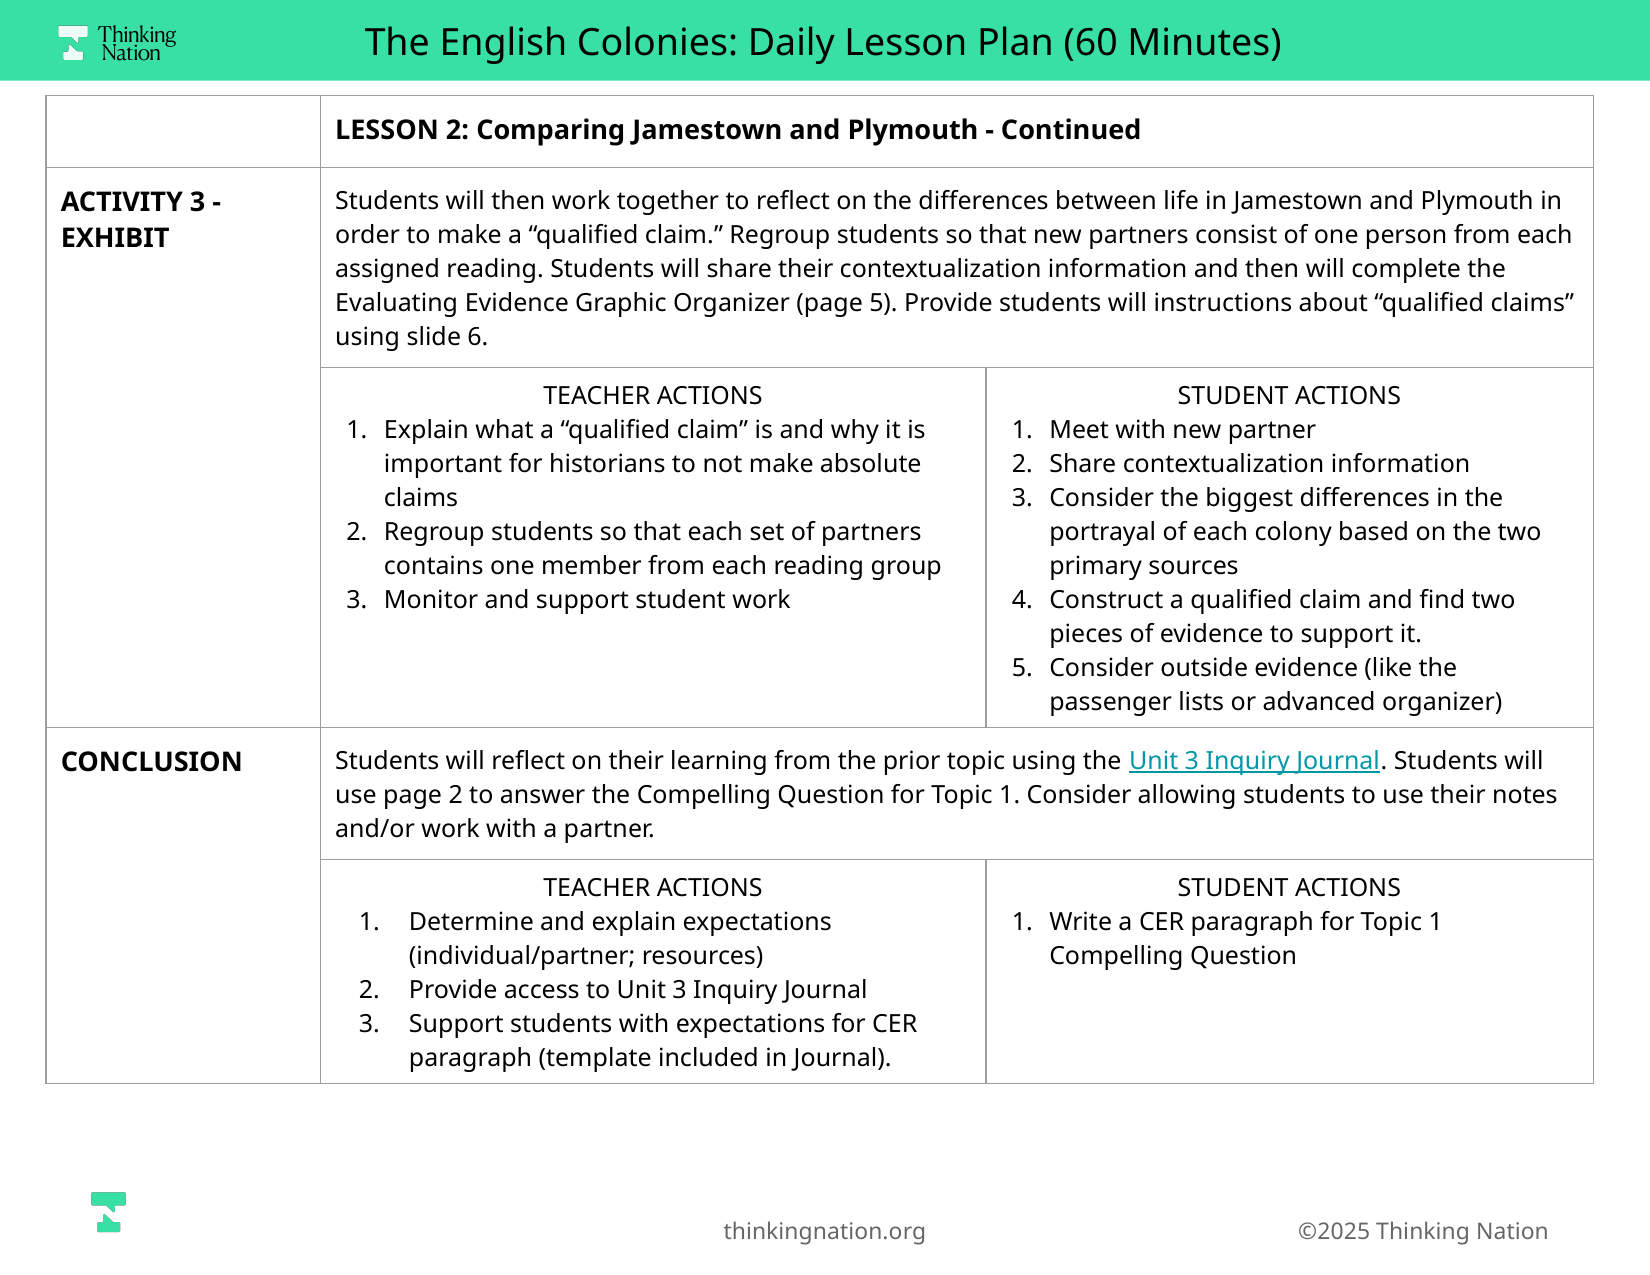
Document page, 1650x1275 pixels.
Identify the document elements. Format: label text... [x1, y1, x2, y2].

table_cell TEACHER ACTIONS Determine and explain expectations (individual/partner; resources) Provide access to Unit 3 Inquiry Journal Support students with expectations for CER paragraph (template included in Journal). [321, 860, 985, 1083]
table_cell Students will then work together to reflect on the differences between life in Jamestown and Plymouth in order to make a “qualified claim.” Regroup students so that new partners consist of one person from each assigned reading. Students will share their contextualization information and then will complete the Evaluating Evidence Graphic Organizer (page 5). Provide students will instructions about “qualified claims” using slide 6. [321, 168, 1593, 367]
picture [80, 1184, 136, 1240]
table_cell ACTIVITY 3 - EXHIBIT [47, 168, 320, 727]
table_cell TEACHER ACTIONS Explain what a “qualified claim” is and why it is important for historians to not make absolute claims Regroup students so that each set of partners contains one member from each reading group Monitor and support student work [321, 368, 985, 727]
text_box The English Colonies: Daily Lesson Plan (60 Minutes) [0, 0, 1650, 81]
table_header LESSON 2: Comparing Jamestown and Plymouth - Continued [321, 96, 1593, 167]
text_box thinkingnation.org [629, 1200, 1021, 1240]
picture [45, 14, 180, 85]
table_cell Students will reflect on their learning from the prior topic using the Unit 3 Inquiry Journal. Students will use page 2 to answer the Compelling Question for Topic 1. Consider allowing students to use their notes and/or work with a partner. [321, 728, 1593, 859]
table_cell STUDENT ACTIONS Meet with new partner Share contextualization information Consider the biggest differences in the portrayal of each colony based on the two primary sources Construct a qualified claim and find two pieces of evidence to support it. Consider outside evidence (like the passenger lists or advanced organizer) [987, 368, 1593, 727]
table_cell STUDENT ACTIONS Write a CER paragraph for Topic 1 Compelling Question [987, 860, 1593, 1083]
table_header [47, 96, 320, 167]
table_cell CONCLUSION [47, 728, 320, 1083]
text_box ©2025 Thinking Nation [1174, 1200, 1566, 1240]
